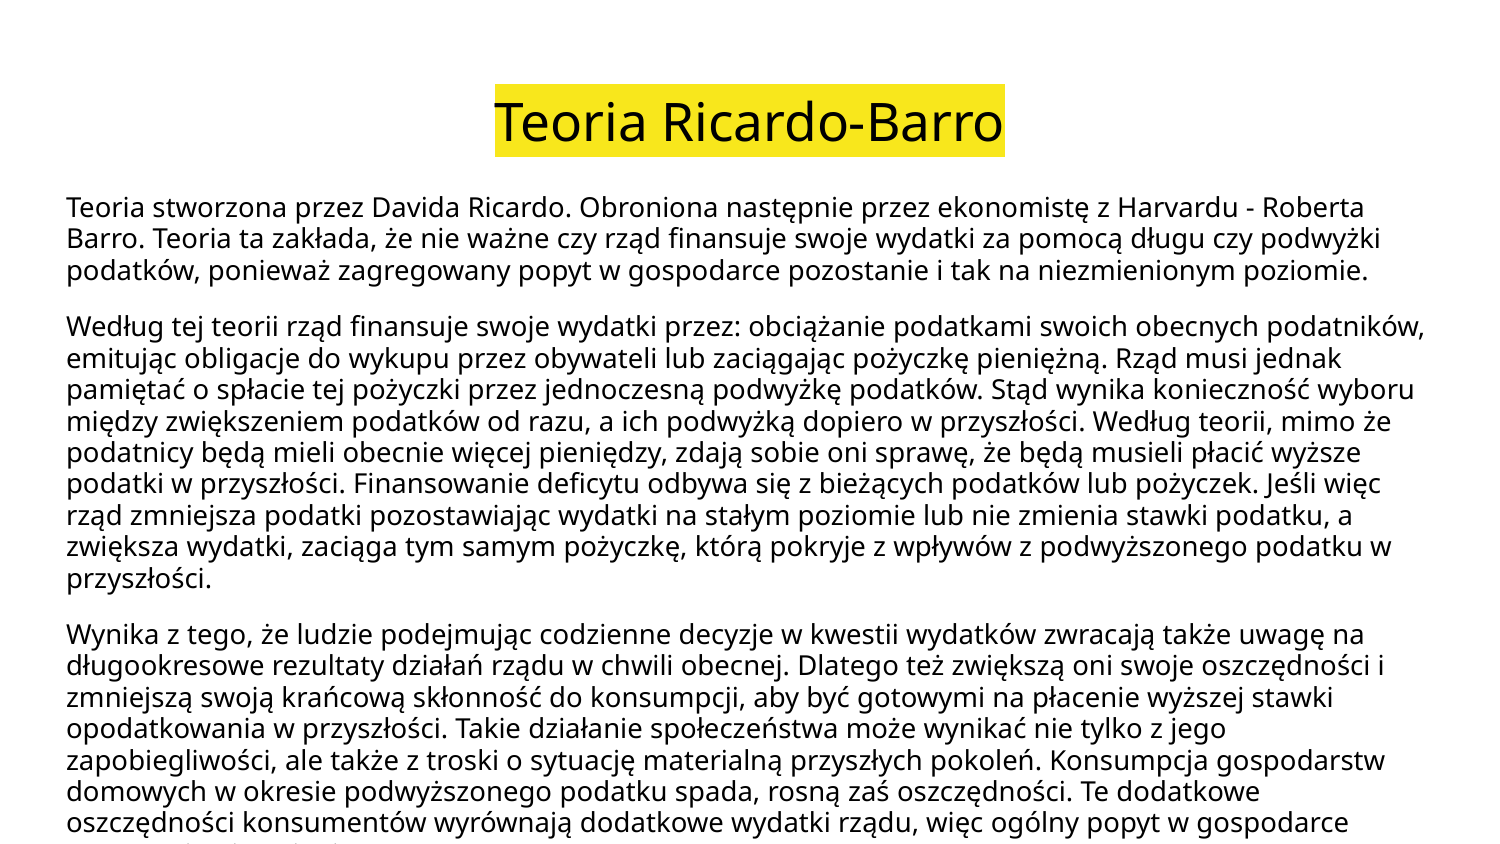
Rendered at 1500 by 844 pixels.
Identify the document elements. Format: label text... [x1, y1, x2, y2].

list Teoria stworzona przez Davida Ricardo. Obroniona następnie przez ekonomistę z Harvardu - Roberta Barro. Teoria ta zakłada, że nie ważne czy rząd finansuje swoje wydatki za pomocą długu czy podwyżki podatków, ponieważ zagregowany popyt w gospodarce pozostanie i tak na niezmienionym poziomie. Według tej teorii rząd finansuje swoje wydatki przez: obciążanie podatkami swoich obecnych podatników, emitując obligacje do wykupu przez obywateli lub zaciągając pożyczkę pieniężną. Rząd musi jednak pamiętać o spłacie tej pożyczki przez jednoczesną podwyżkę podatków. Stąd wynika konieczność wyboru między zwiększeniem podatków od razu, a ich podwyżką dopiero w przyszłości. Według teorii, mimo że podatnicy będą mieli obecnie więcej pieniędzy, zdają sobie oni sprawę, że będą musieli płacić wyższe podatki w przyszłości. Finansowanie deficytu odbywa się z bieżących podatków lub pożyczek. Jeśli więc rząd zmniejsza podatki pozostawiając wydatki na stałym poziomie lub nie zmienia stawki podatku, a zwiększa wydatki, zaciąga tym samym pożyczkę, którą pokryje z wpływów z podwyższonego podatku w przyszłości. Wynika z tego, że ludzie podejmując codzienne decyzje w kwestii wydatków zwracają także uwagę na długookresowe rezultaty działań rządu w chwili obecnej. Dlatego też zwiększą oni swoje oszczędności i zmniejszą swoją krańcową skłonność do konsumpcji, aby być gotowymi na płacenie wyższej stawki opodatkowania w przyszłości. Takie działanie społeczeństwa może wynikać nie tylko z jego zapobiegliwości, ale także z troski o sytuację materialną przyszłych pokoleń. Konsumpcja gospodarstw domowych w okresie podwyższonego podatku spada, rosną zaś oszczędności. Te dodatkowe oszczędności konsumentów wyrównają dodatkowe wydatki rządu, więc ogólny popyt w gospodarce pozostanie niezmieniony. [51, 177, 1449, 750]
title Teoria Ricardo-Barro [51, 72, 1449, 167]
